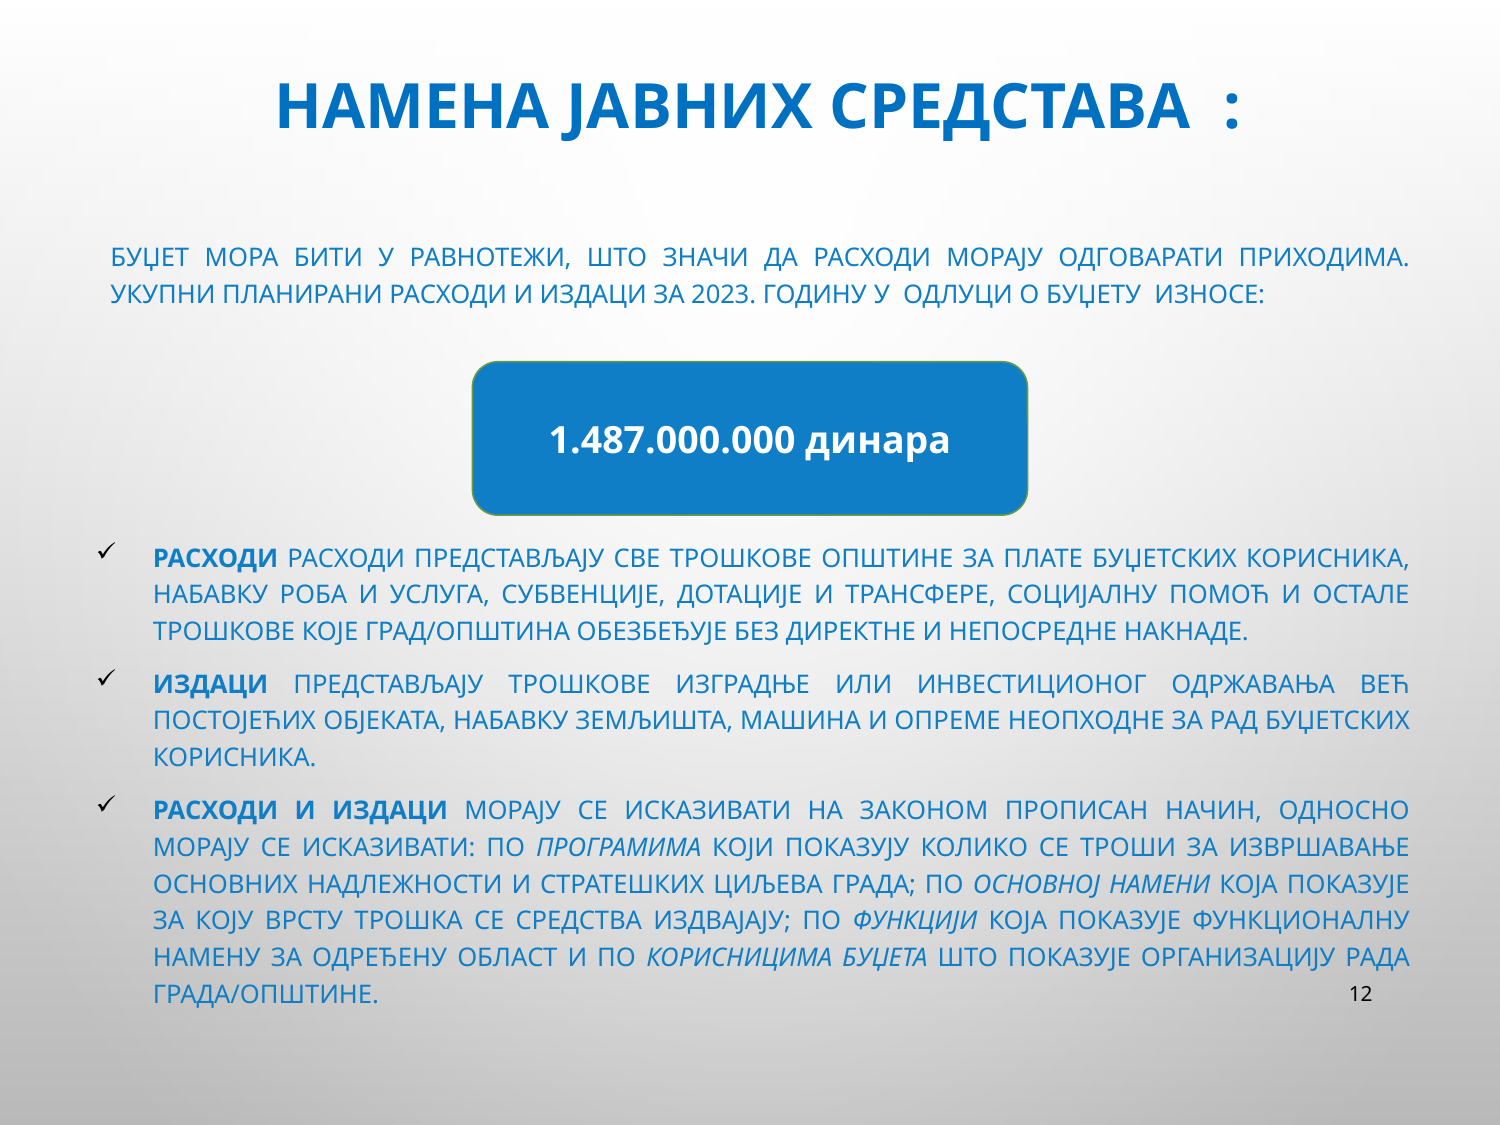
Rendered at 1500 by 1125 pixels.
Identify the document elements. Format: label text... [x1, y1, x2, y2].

text_box 1.487.000.000 динара [471, 360, 1029, 516]
title НАМЕНА јавнИХ средстАва : [75, 45, 1425, 173]
list Буџет мора бити у равнотежи, што значи да расходи морају одговарати приходима. Укупни планирани расходи и издаци за 2023. годину у одлуЦИ о буџету износе: РАСХОДИ Расходи представљају све трошкове општине за плате буџетских корисника, набавку роба и услуга, субвенције, дотације и трансфере, социјалну помоћ и остале трошкове које град/општина обезбеђује без директне и непосредне накнаде. ИЗДАЦИ представљају трошкове изградње или инвестиционог одржавања већ постојећих објеката, набавку земљишта, машина и опрeме неопходне за рад буџетских корисника. РАСХОДИ И ИЗДАЦИ морају се исказивати на законом прописан начин, односно морају се исказивати: по програмима који показују колико се троши за извршавање основних надлежности и стратешких циљева града; по основној намени која показује за коју врсту трошка се средства издвајају; по функцији која показује функционалну намену за одређену област и по корисницима буџета што показује организацију рада града/општине. [75, 227, 1425, 1059]
slide_number 12 [1293, 965, 1388, 1025]
picture [0, 0, 1500, 1125]
